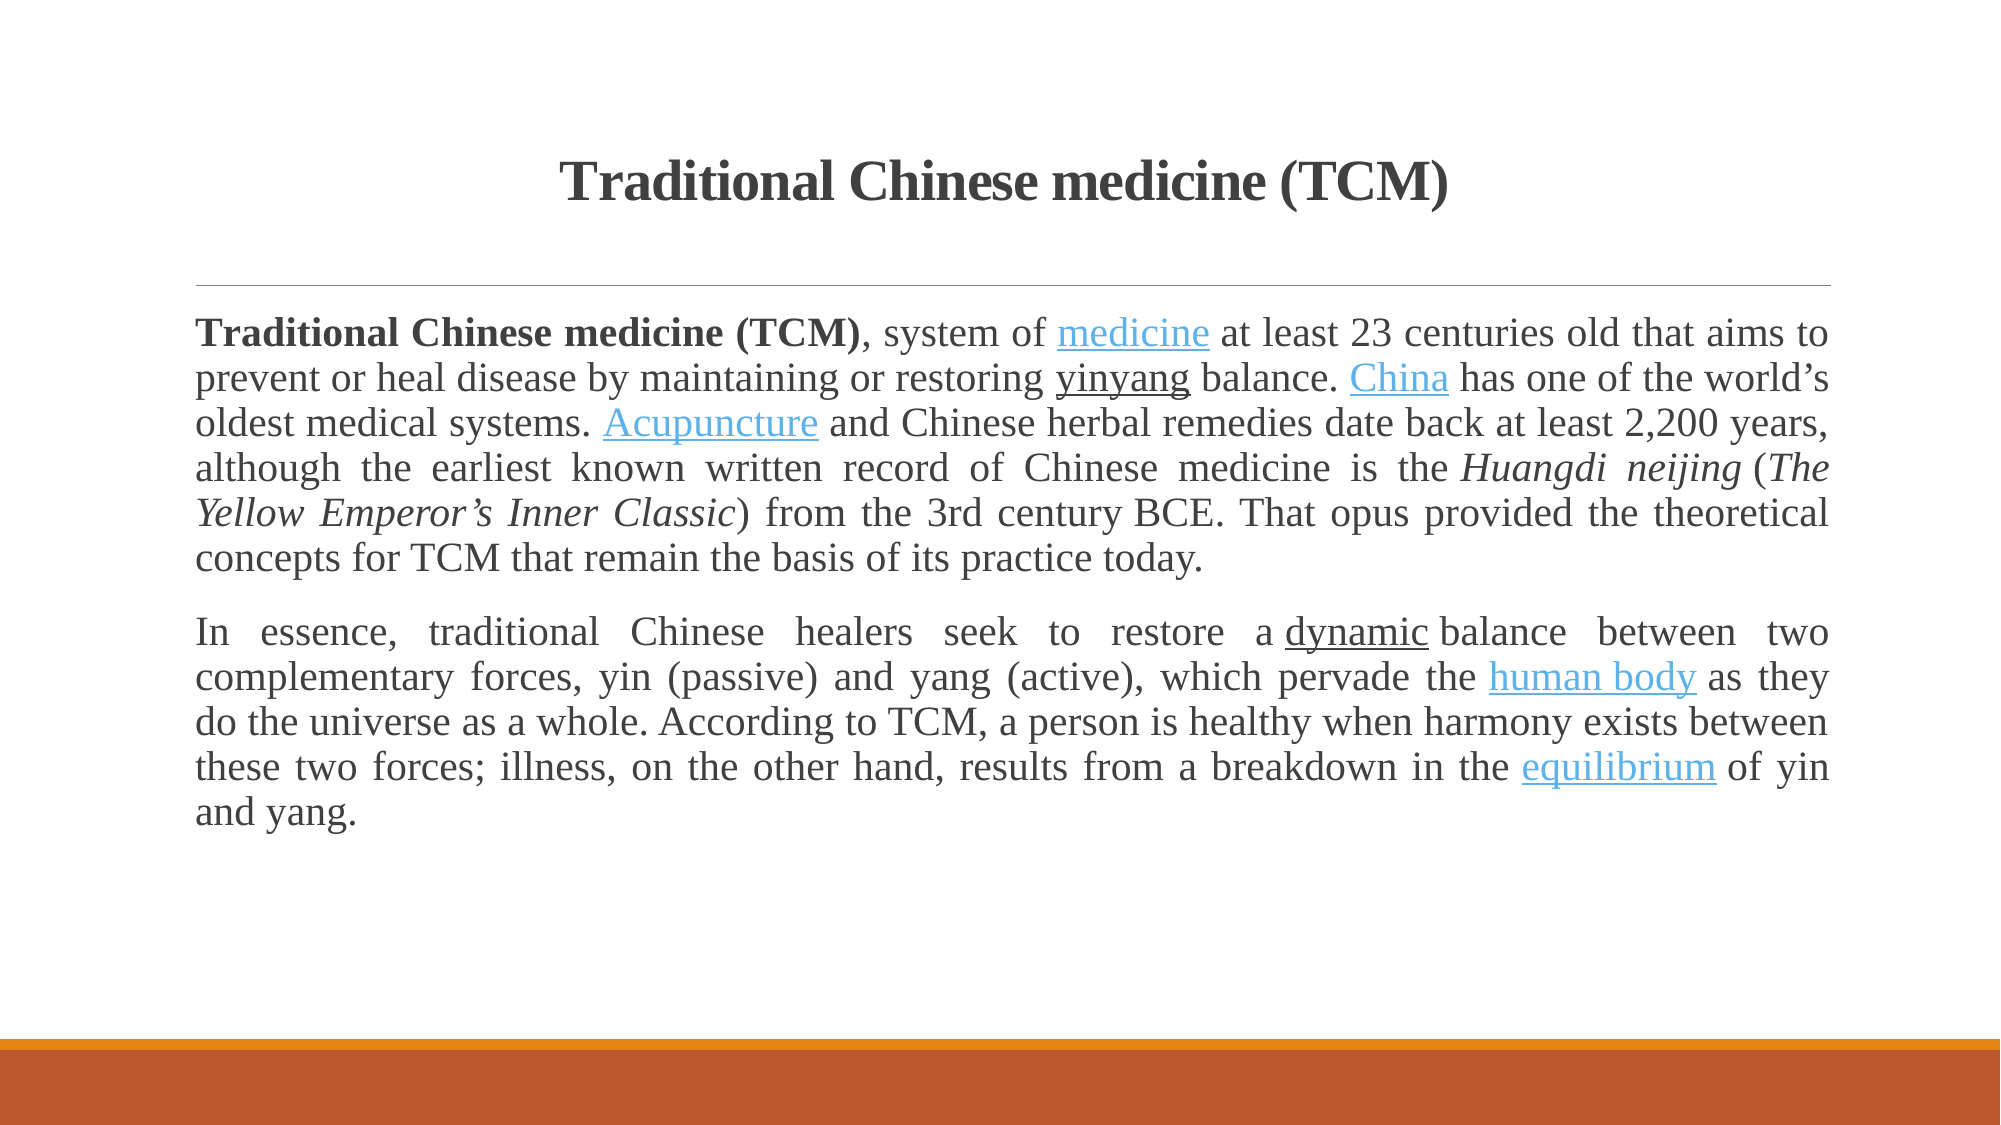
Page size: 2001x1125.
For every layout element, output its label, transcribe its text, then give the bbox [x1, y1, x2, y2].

list Traditional Chinese medicine (TCM), system of medicine at least 23 centuries old that aims to prevent or heal disease by maintaining or restoring yinyang balance. China has one of the world’s oldest medical systems. Acupuncture and Chinese herbal remedies date back at least 2,200 years, although the earliest known written record of Chinese medicine is the Huangdi neijing (The Yellow Emperor’s Inner Classic) from the 3rd century BCE. That opus provided the theoretical concepts for TCM that remain the basis of its practice today. In essence, traditional Chinese healers seek to restore a dynamic balance between two complementary forces, yin (passive) and yang (active), which pervade the human body as they do the universe as a whole. According to TCM, a person is healthy when harmony exists between these two forces; illness, on the other hand, results from a breakdown in the equilibrium of yin and yang. [180, 302, 1830, 963]
title Traditional Chinese medicine (TCM) [180, 47, 1830, 220]
